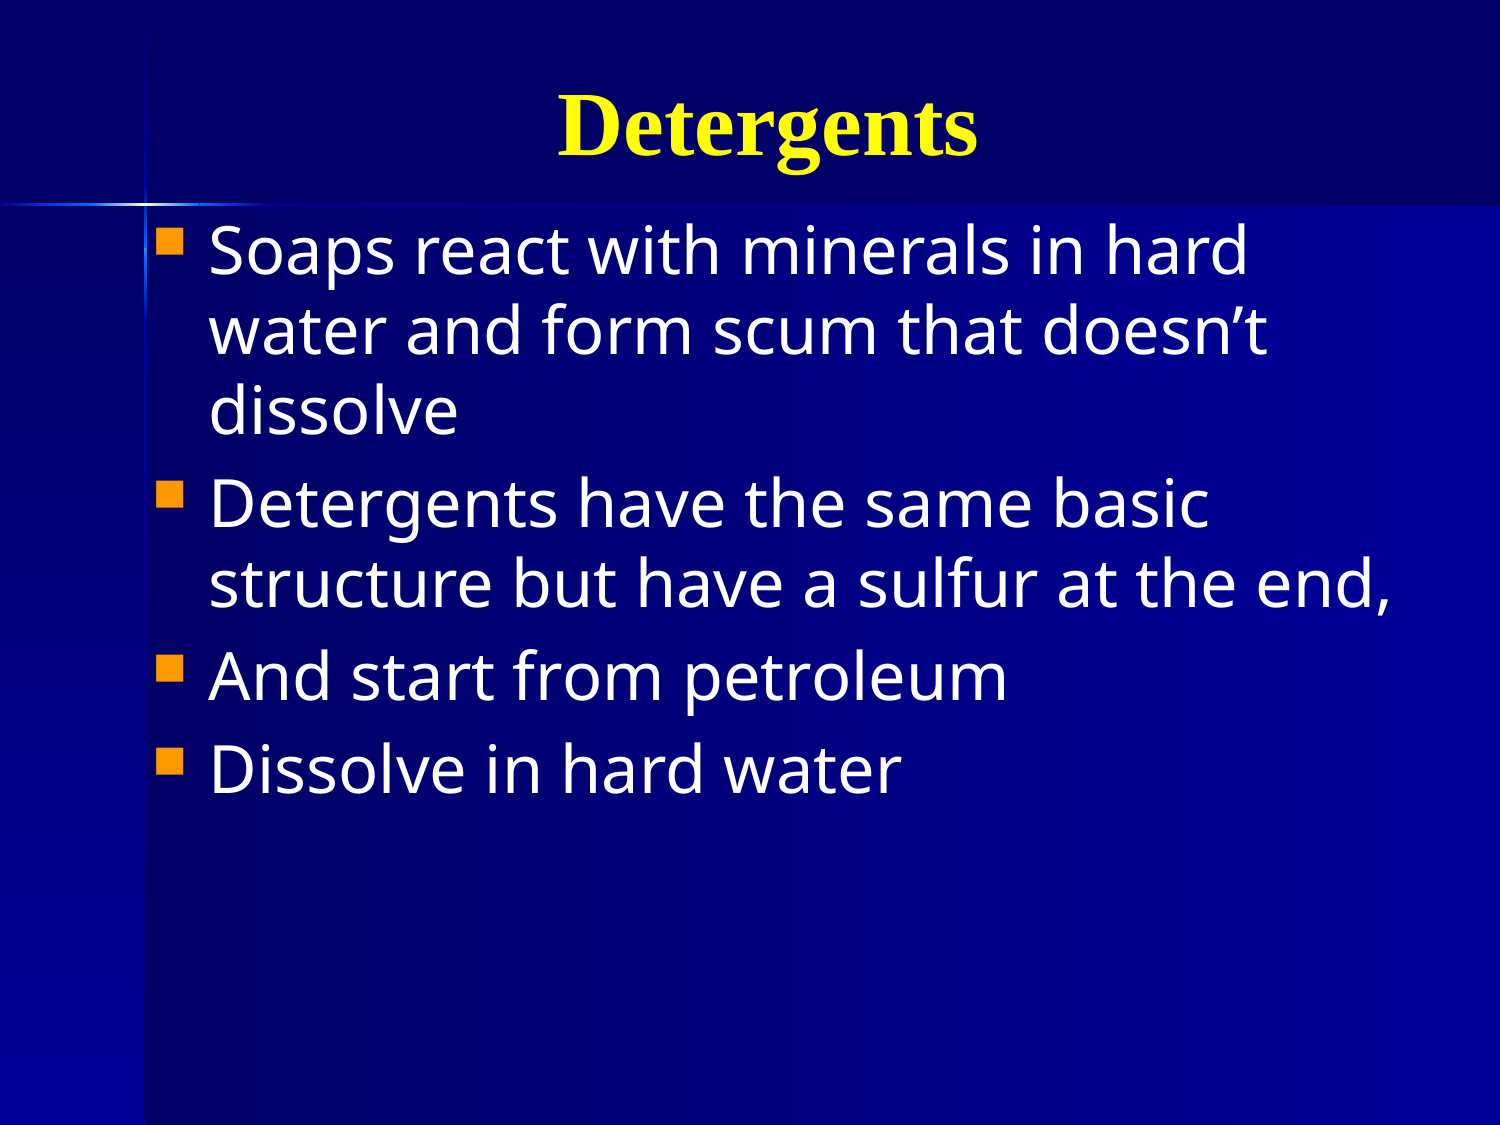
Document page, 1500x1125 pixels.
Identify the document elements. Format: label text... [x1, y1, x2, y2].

list Soaps react with minerals in hard water and form scum that doesn’t dissolve Detergents have the same basic structure but have a sulfur at the end, And start from petroleum Dissolve in hard water [137, 199, 1413, 1001]
title Detergents [149, 49, 1388, 188]
